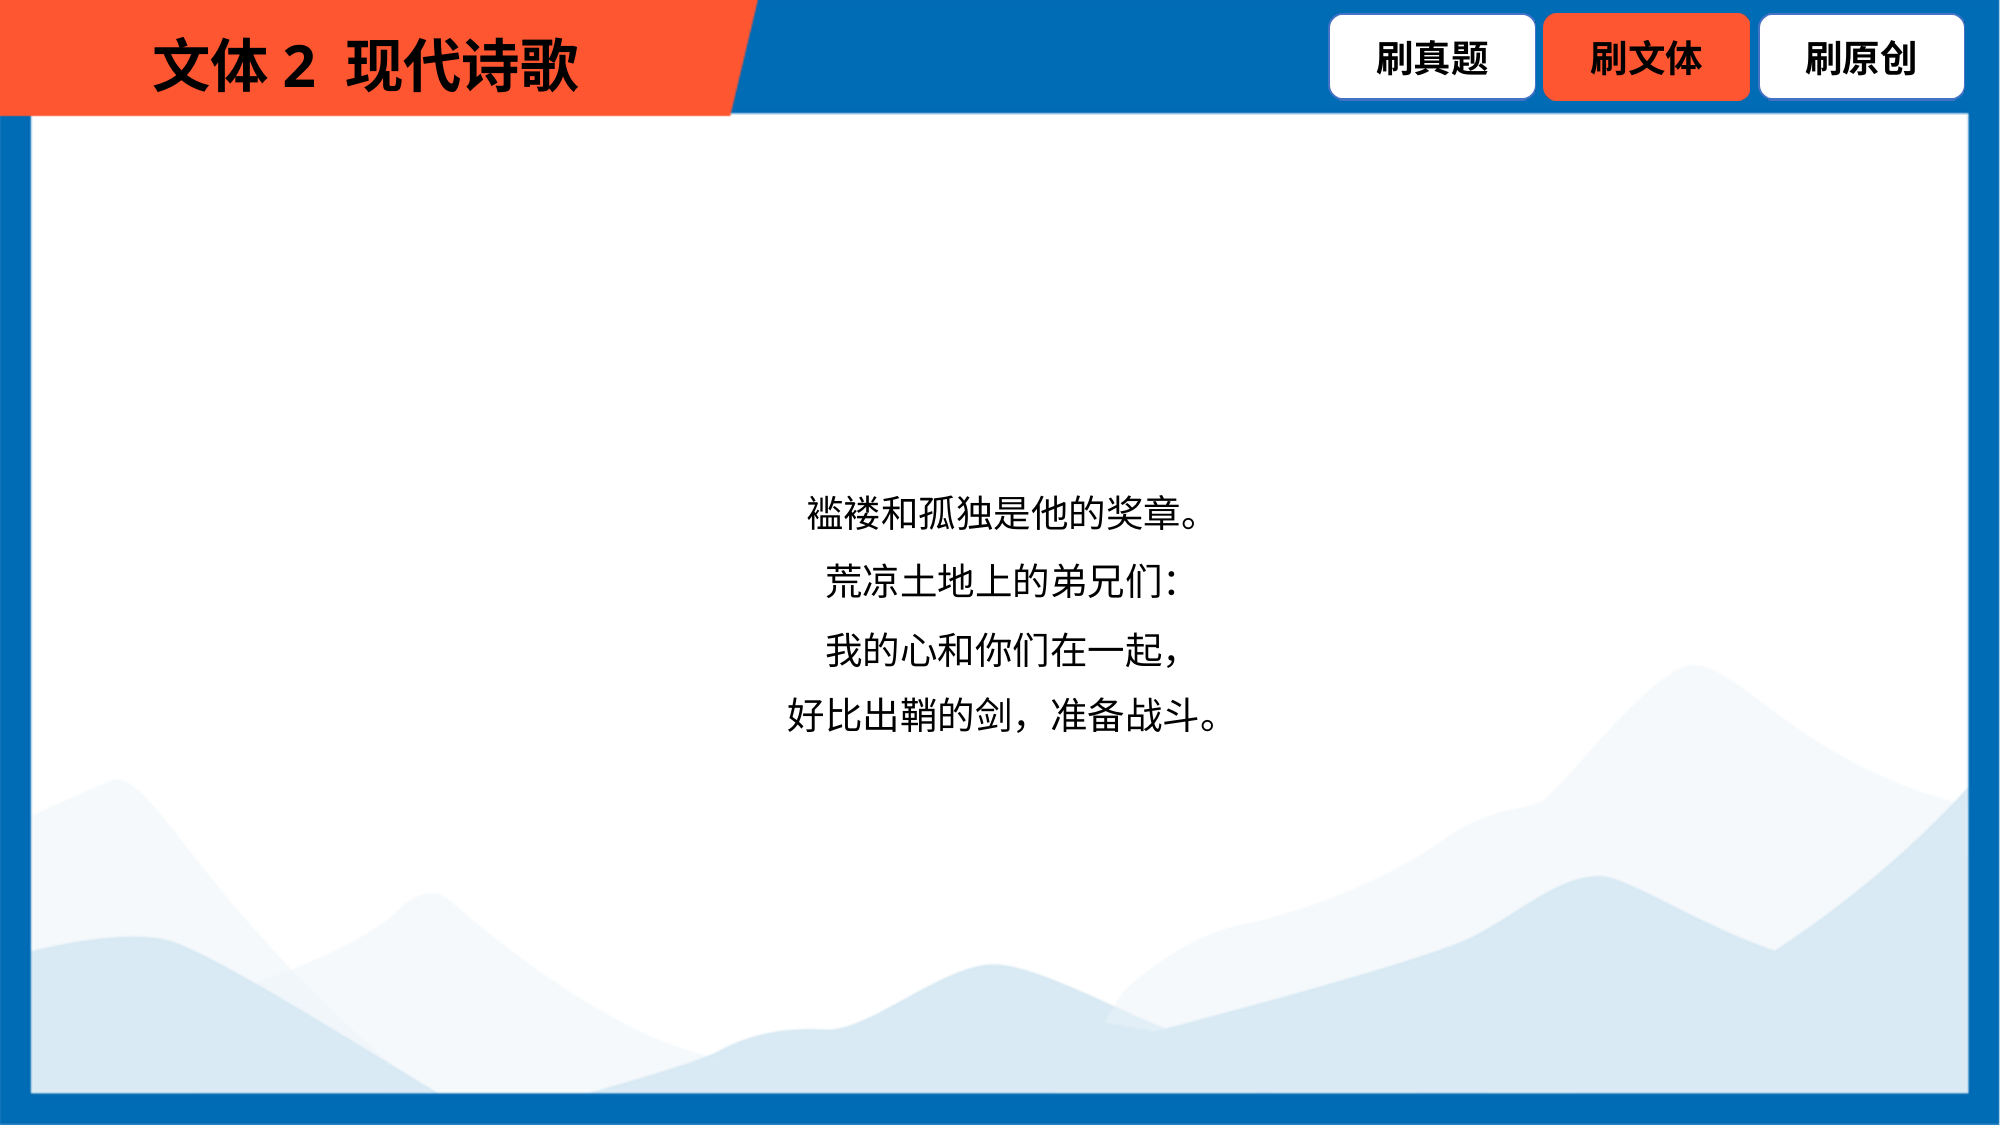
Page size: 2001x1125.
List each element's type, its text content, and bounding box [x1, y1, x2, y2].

picture [0, 0, 2000, 1125]
text_box 褴褛和孤独是他的奖章。 荒凉土地上的弟兄们： 我的心和你们在一起， 好比出鞘的剑，准备战斗。 [82, 465, 1917, 730]
